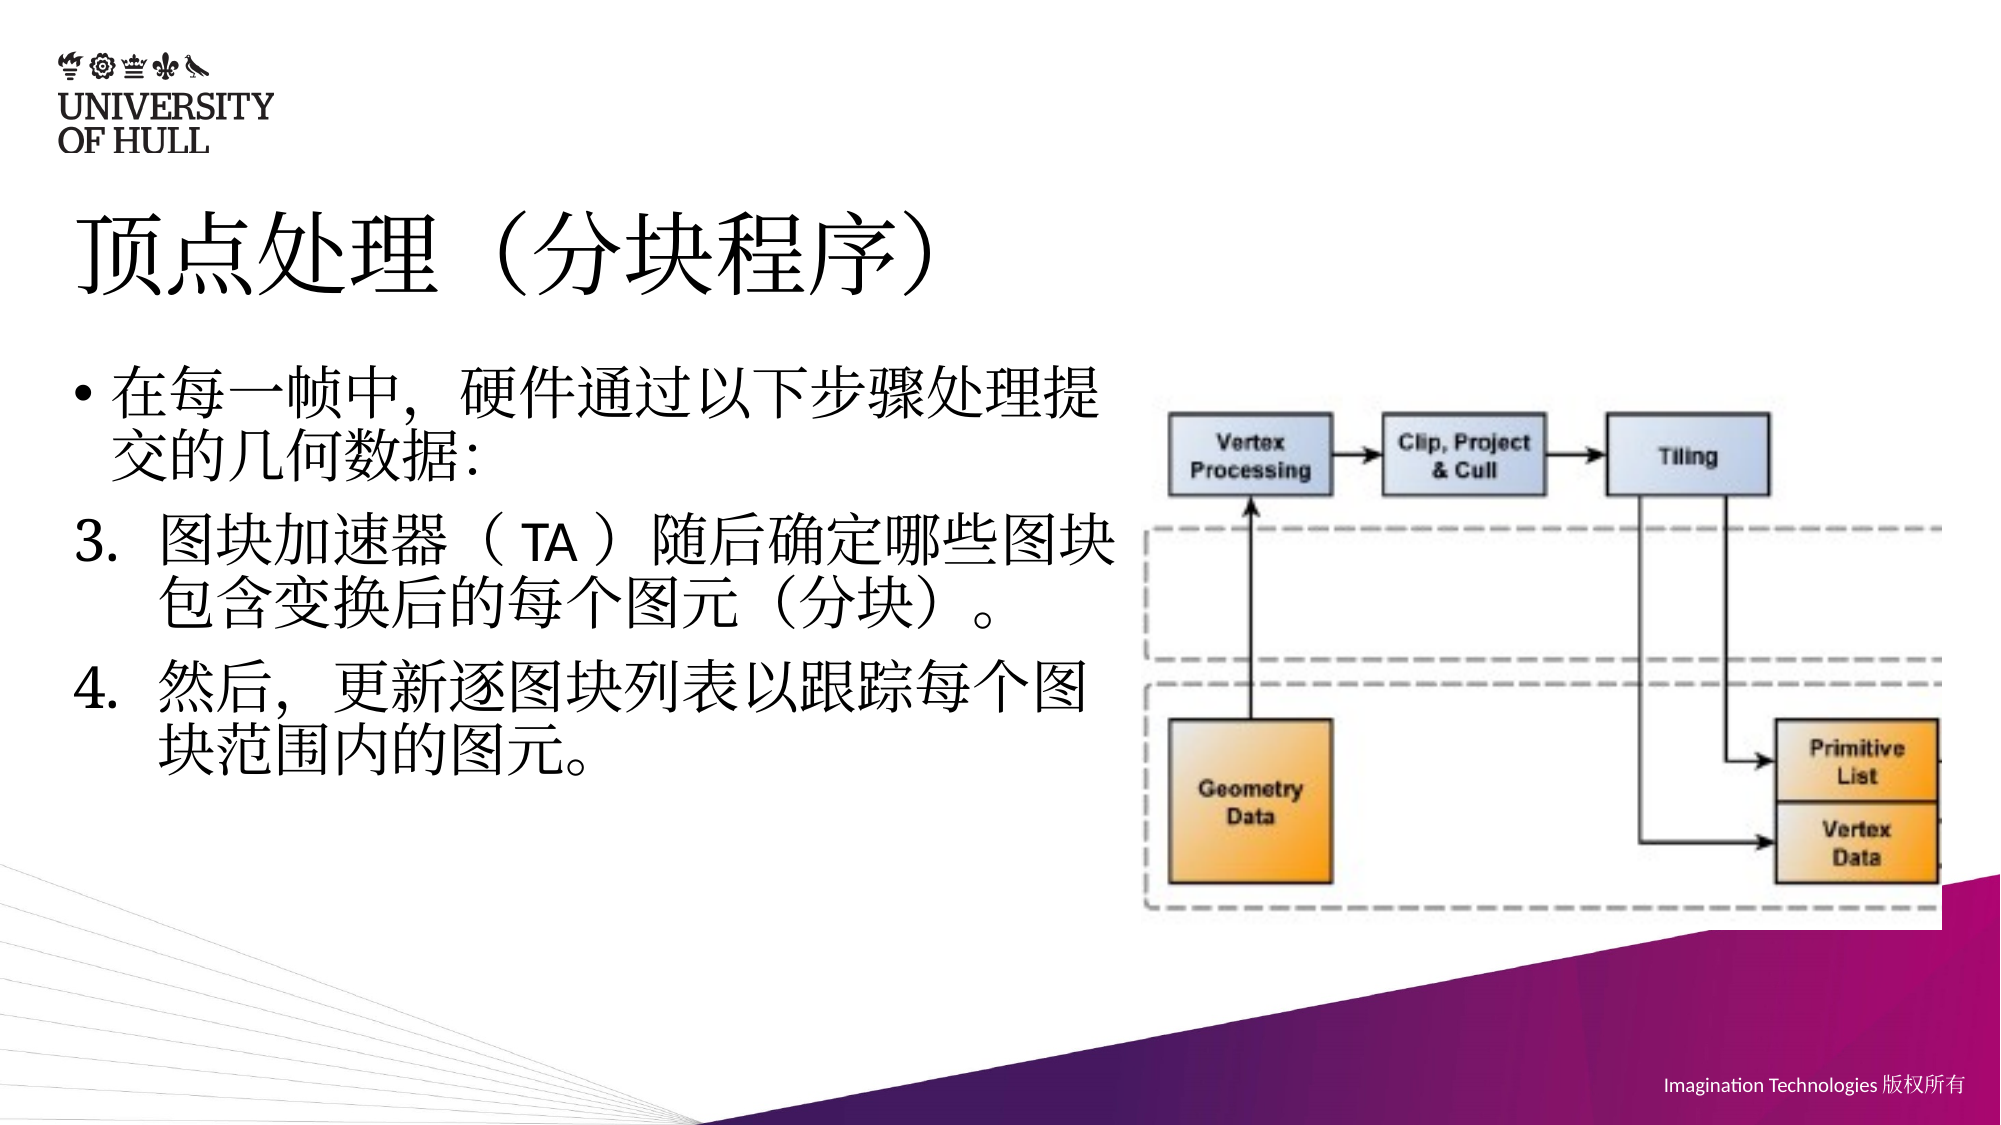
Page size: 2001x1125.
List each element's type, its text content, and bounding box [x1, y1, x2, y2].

title 顶点处理（分块程序） [57, 178, 1931, 340]
picture [0, 0, 2000, 1125]
list 在每一帧中，硬件通过以下步骤处理提交的几何数据： 图块加速器（TA）随后确定哪些图块包含变换后的每个图元（分块）。 然后，更新逐图块列表以跟踪每个图块范围内的图元。 [57, 356, 1142, 1074]
